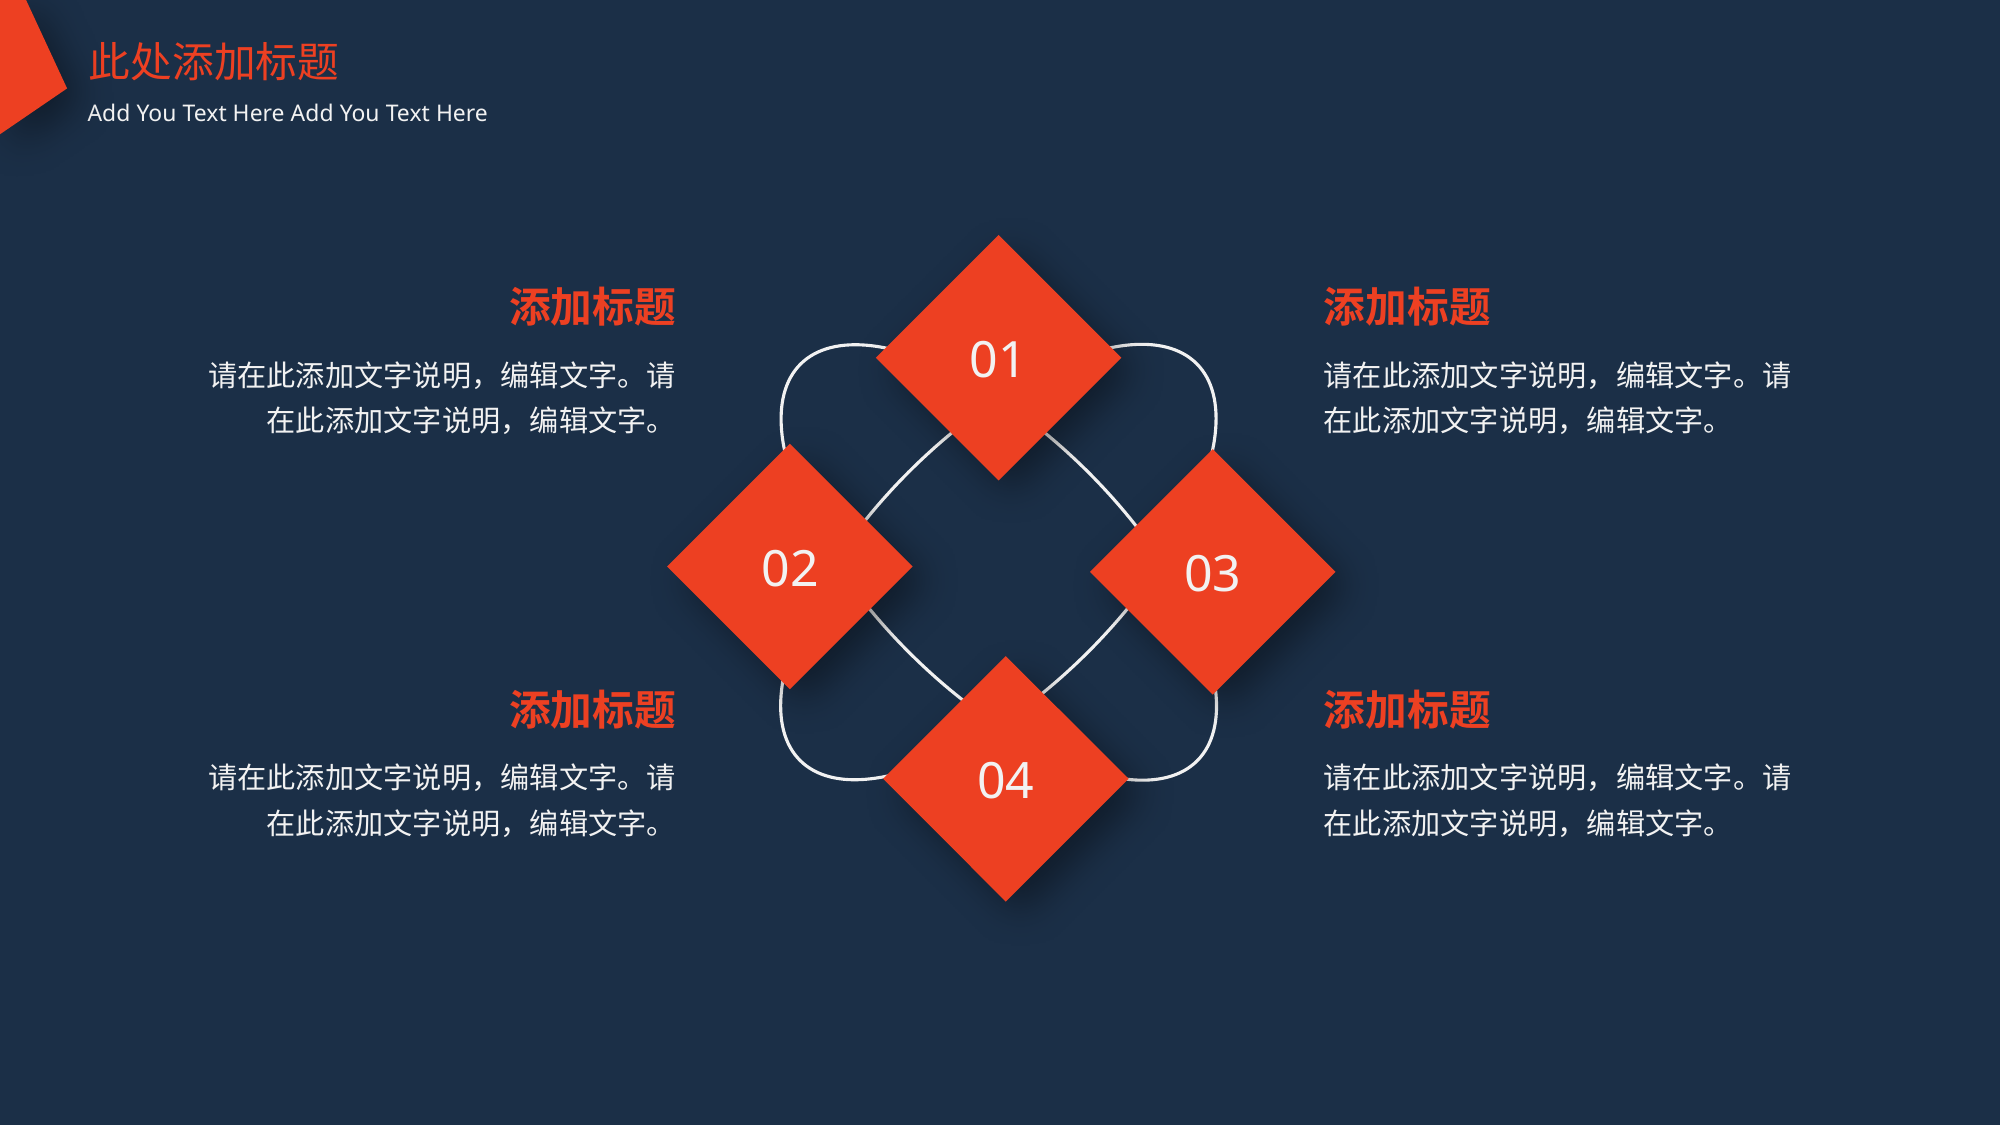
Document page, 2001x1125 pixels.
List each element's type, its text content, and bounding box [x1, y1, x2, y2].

text_box 添加标题 [1308, 676, 1594, 741]
text_box 添加标题 [1308, 273, 1594, 339]
text_box 04 [883, 656, 1129, 902]
text_box 01 [875, 234, 1122, 481]
text_box [1065, 631, 1217, 780]
text_box 添加标题 [406, 273, 691, 339]
text_box 请在此添加文字说明，编辑文字。请在此添加文字说明，编辑文字。 [184, 339, 691, 445]
text_box 请在此添加文字说明，编辑文字。请在此添加文字说明，编辑文字。 [1308, 741, 1815, 848]
text_box 此处添加标题 [77, 28, 355, 83]
text_box 请在此添加文字说明，编辑文字。请在此添加文字说明，编辑文字。 [1308, 339, 1815, 445]
text_box [779, 343, 1218, 781]
text_box 请在此添加文字说明，编辑文字。请在此添加文字说明，编辑文字。 [184, 741, 691, 848]
text_box 02 [667, 443, 913, 690]
text_box Add You Text Here Add You Text Here [82, 83, 532, 134]
text_box [780, 343, 930, 497]
text_box 添加标题 [406, 676, 691, 741]
text_box [0, 0, 68, 135]
text_box 03 [1090, 449, 1336, 695]
